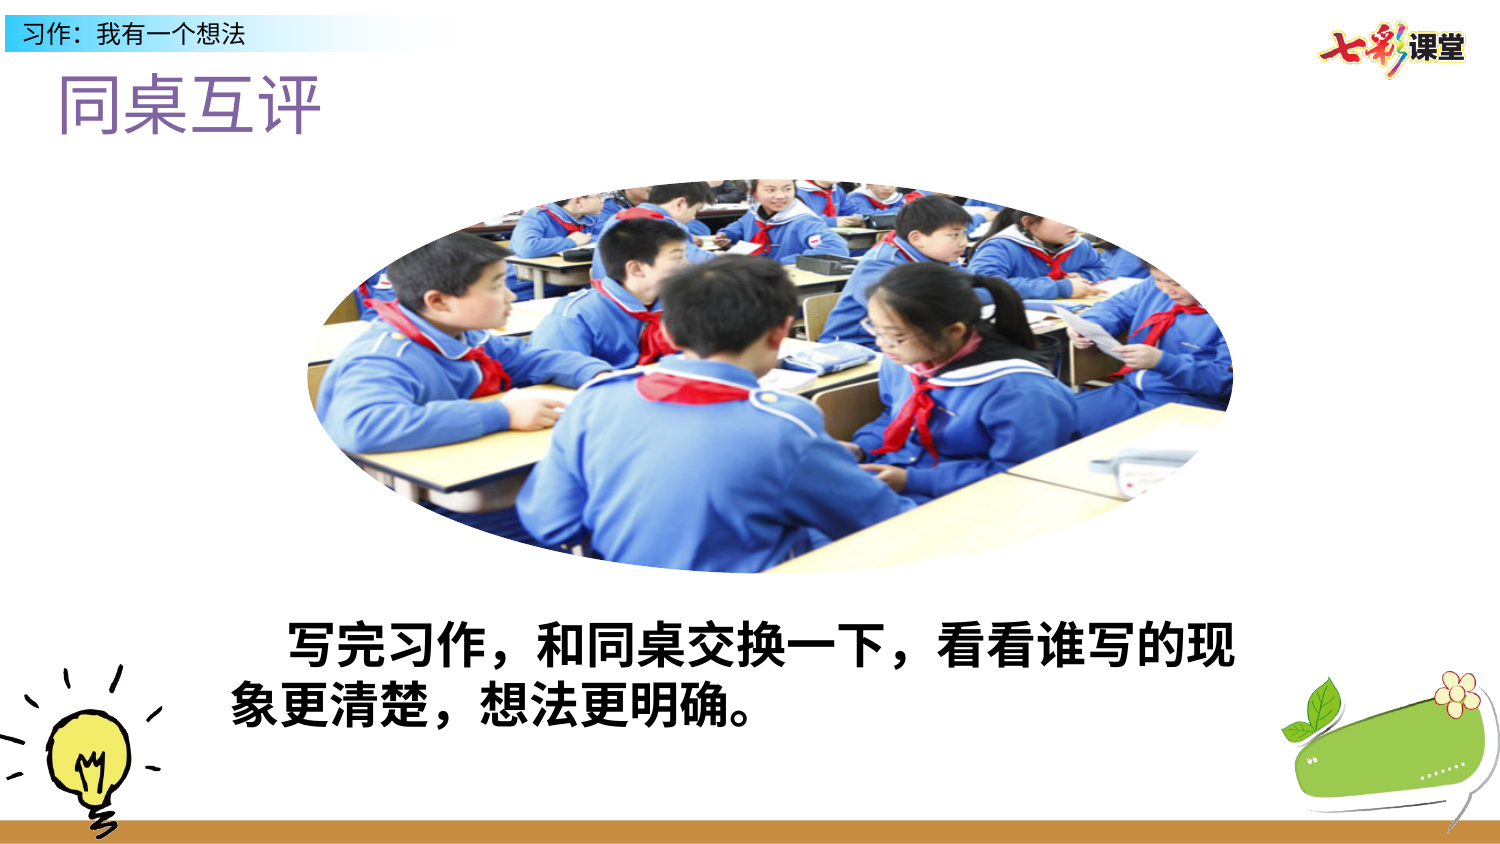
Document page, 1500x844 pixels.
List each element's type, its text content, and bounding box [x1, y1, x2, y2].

picture [1316, 20, 1468, 80]
picture [0, 653, 178, 844]
text_box 写完习作，和同桌交换一下，看看谁写的现象更清楚，想法更明确。 [217, 607, 1282, 739]
picture [307, 179, 1234, 574]
text_box 同桌互评 [41, 55, 840, 151]
picture [1277, 671, 1500, 833]
